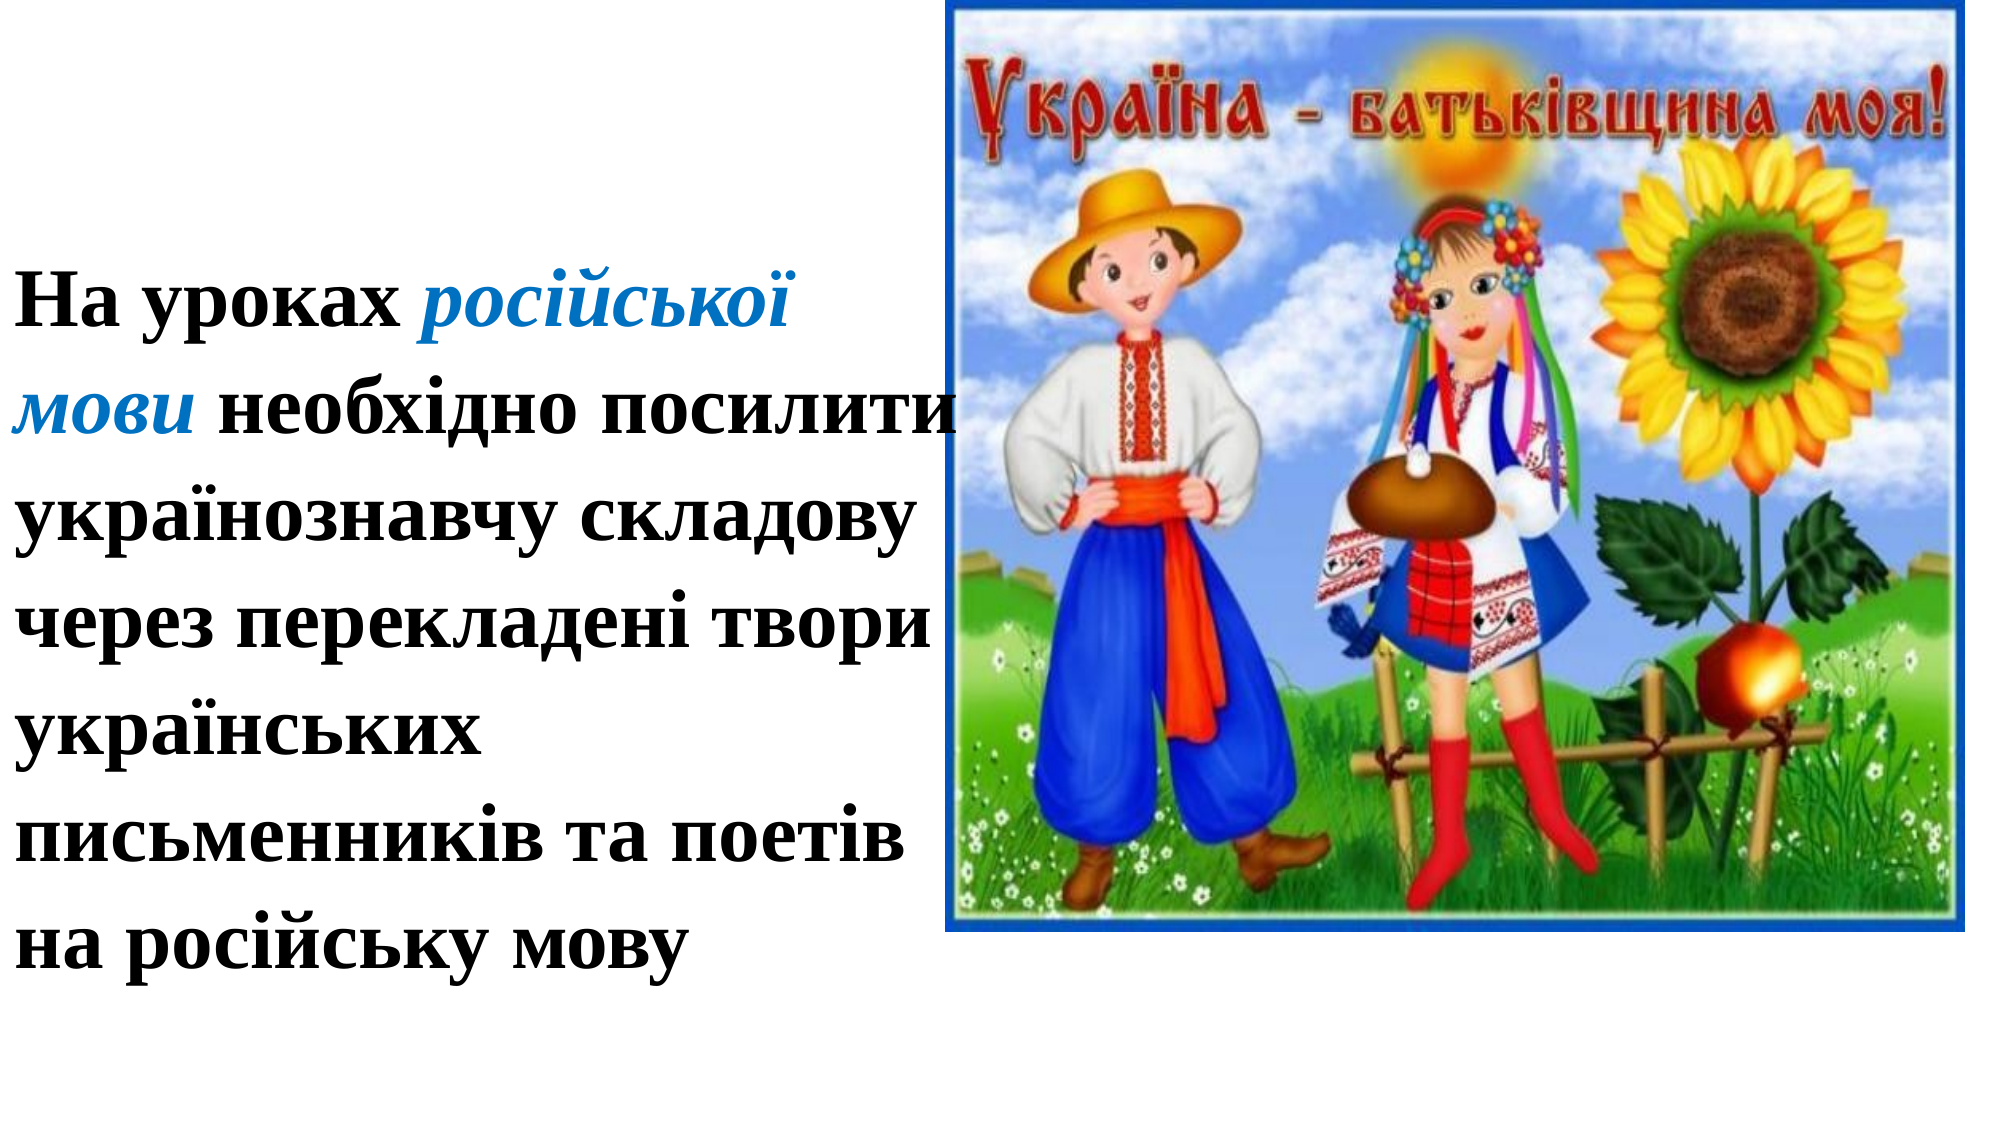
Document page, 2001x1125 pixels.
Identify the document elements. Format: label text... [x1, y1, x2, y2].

picture [944, 0, 1965, 932]
text_box На уроках російської мови необхідно посилити українознавчу складову через перекладені твори українських письменників та поетів на російську мову [0, 229, 1000, 993]
